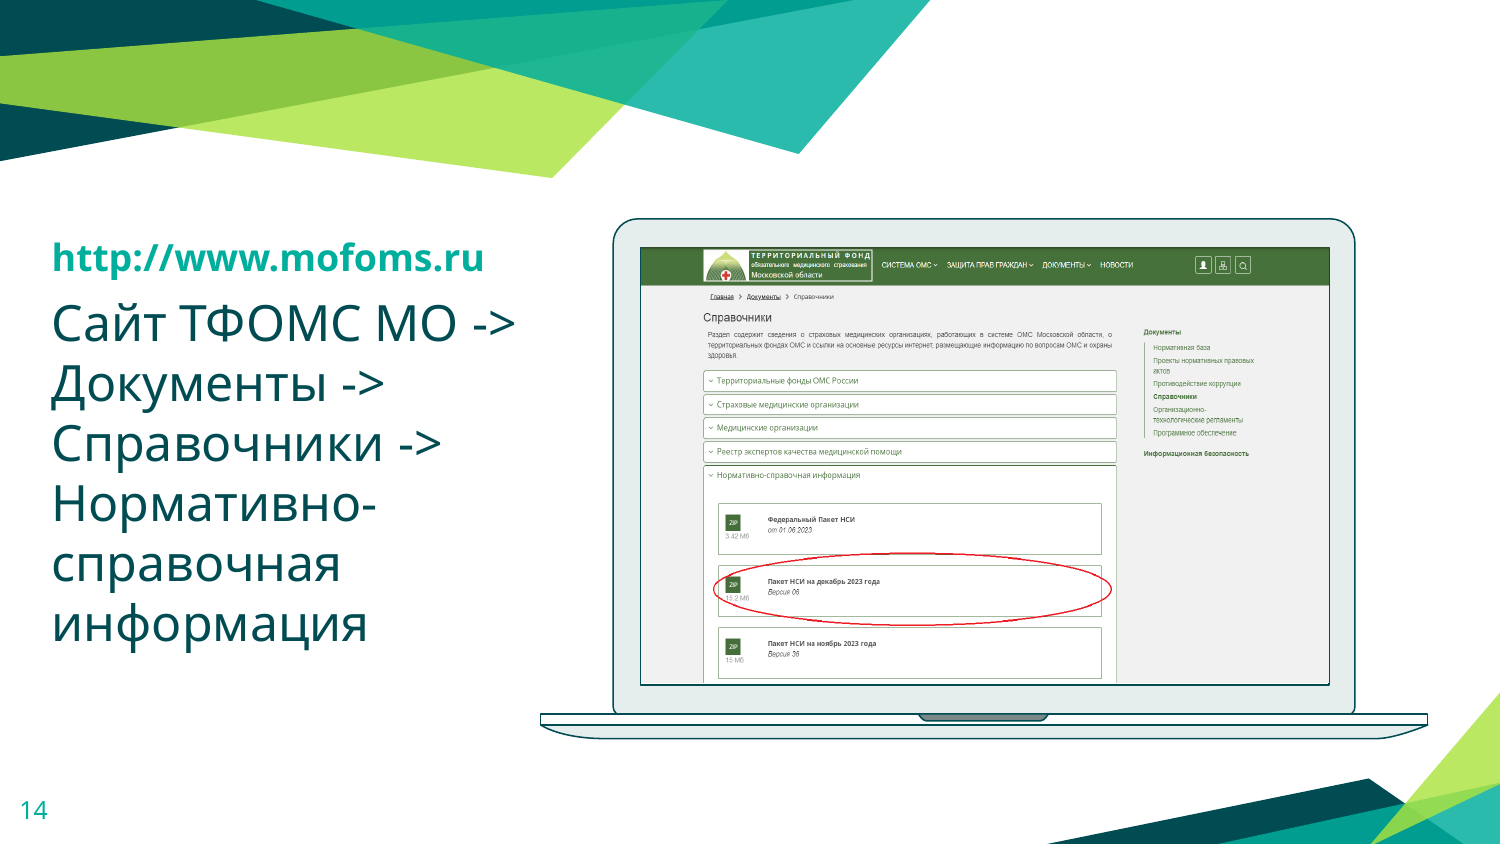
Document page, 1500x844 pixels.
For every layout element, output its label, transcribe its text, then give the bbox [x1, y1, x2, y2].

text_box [540, 218, 1428, 739]
list http://www.mofoms.ru Сайт ТФОМС МО -> Документы -> Справочники -> Нормативно-справочная информация [36, 218, 596, 764]
slide_number 14 [4, 779, 95, 844]
picture [641, 247, 1329, 683]
